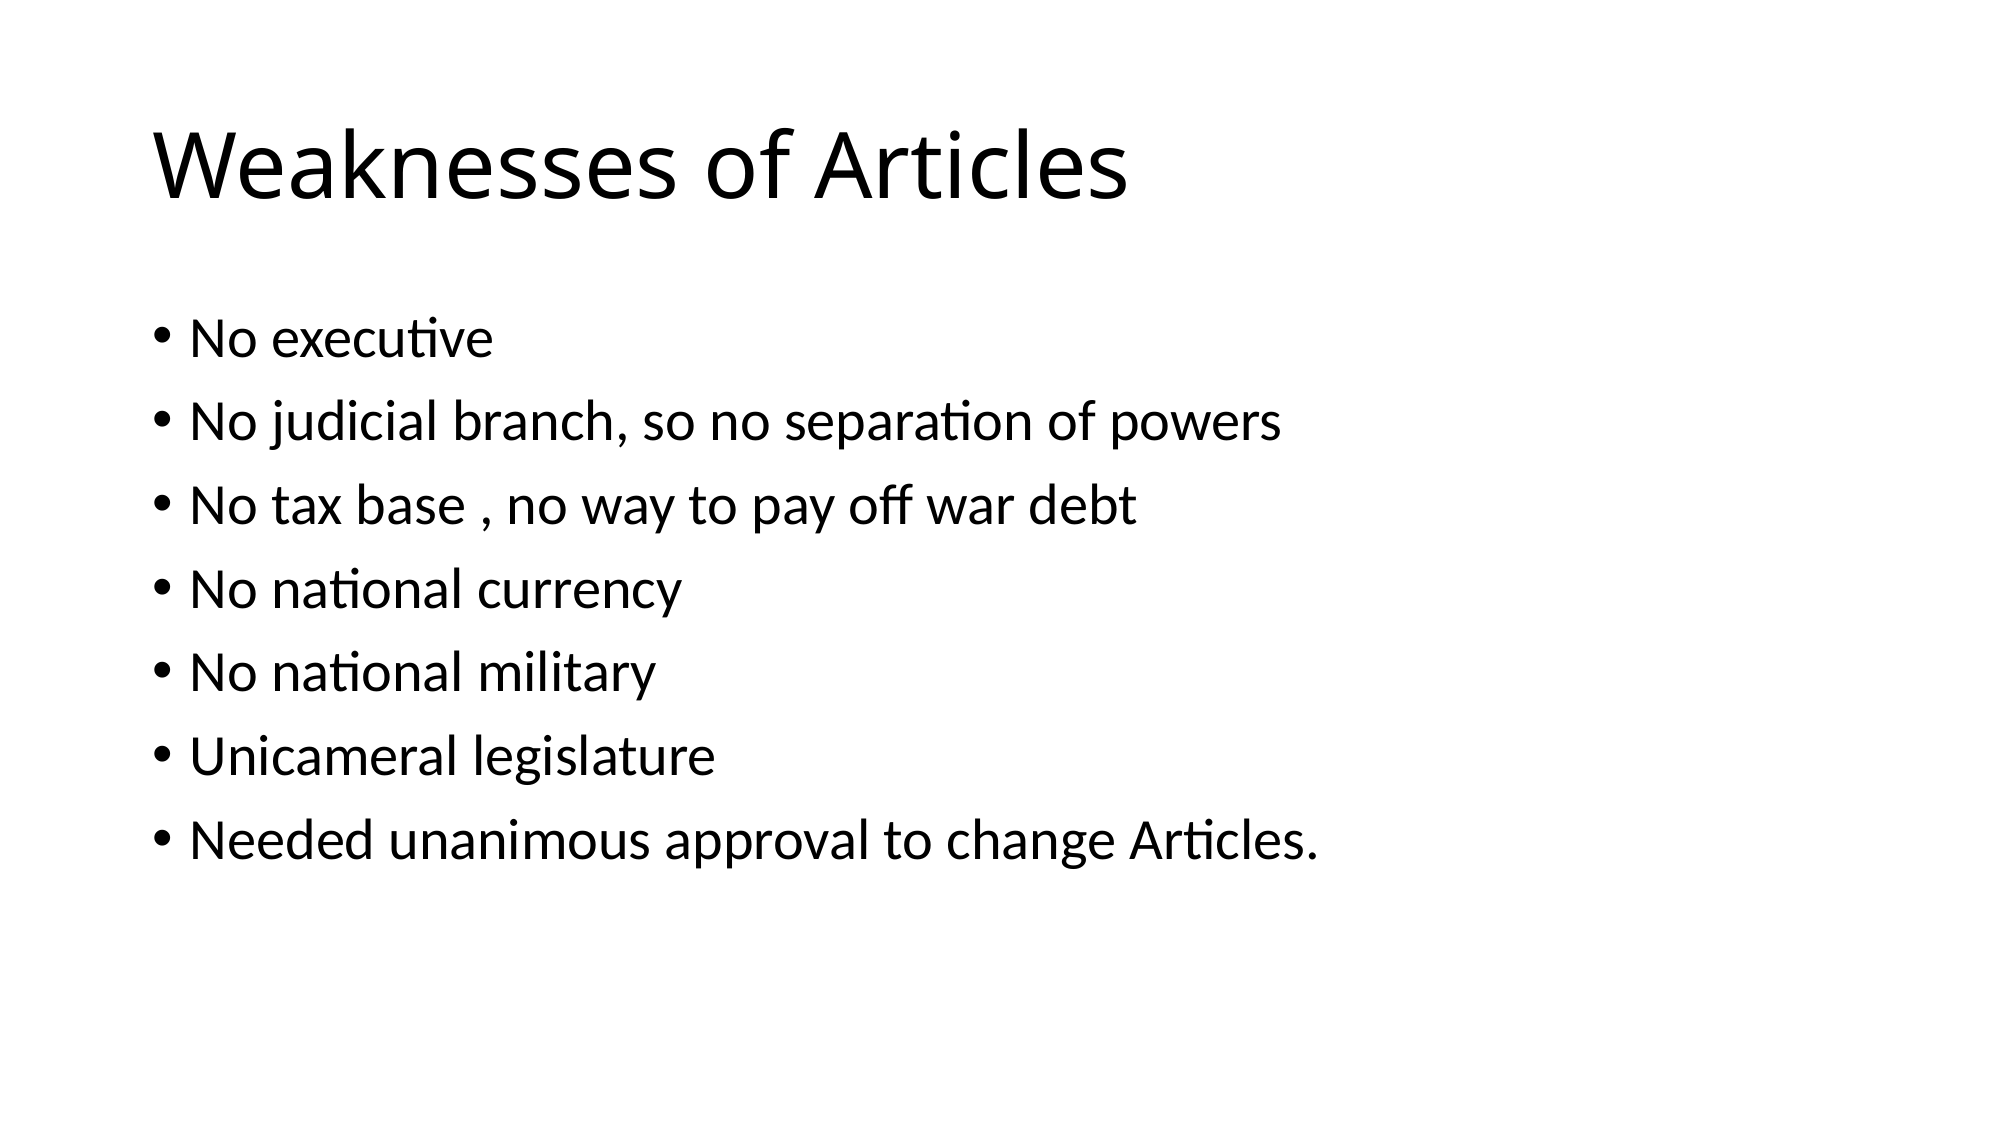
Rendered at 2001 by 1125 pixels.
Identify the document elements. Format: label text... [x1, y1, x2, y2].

title Weaknesses of Articles [137, 59, 1863, 278]
list No executive No judicial branch, so no separation of powers No tax base , no way to pay off war debt No national currency No national military Unicameral legislature Needed unanimous approval to change Articles. [137, 299, 1863, 1014]
